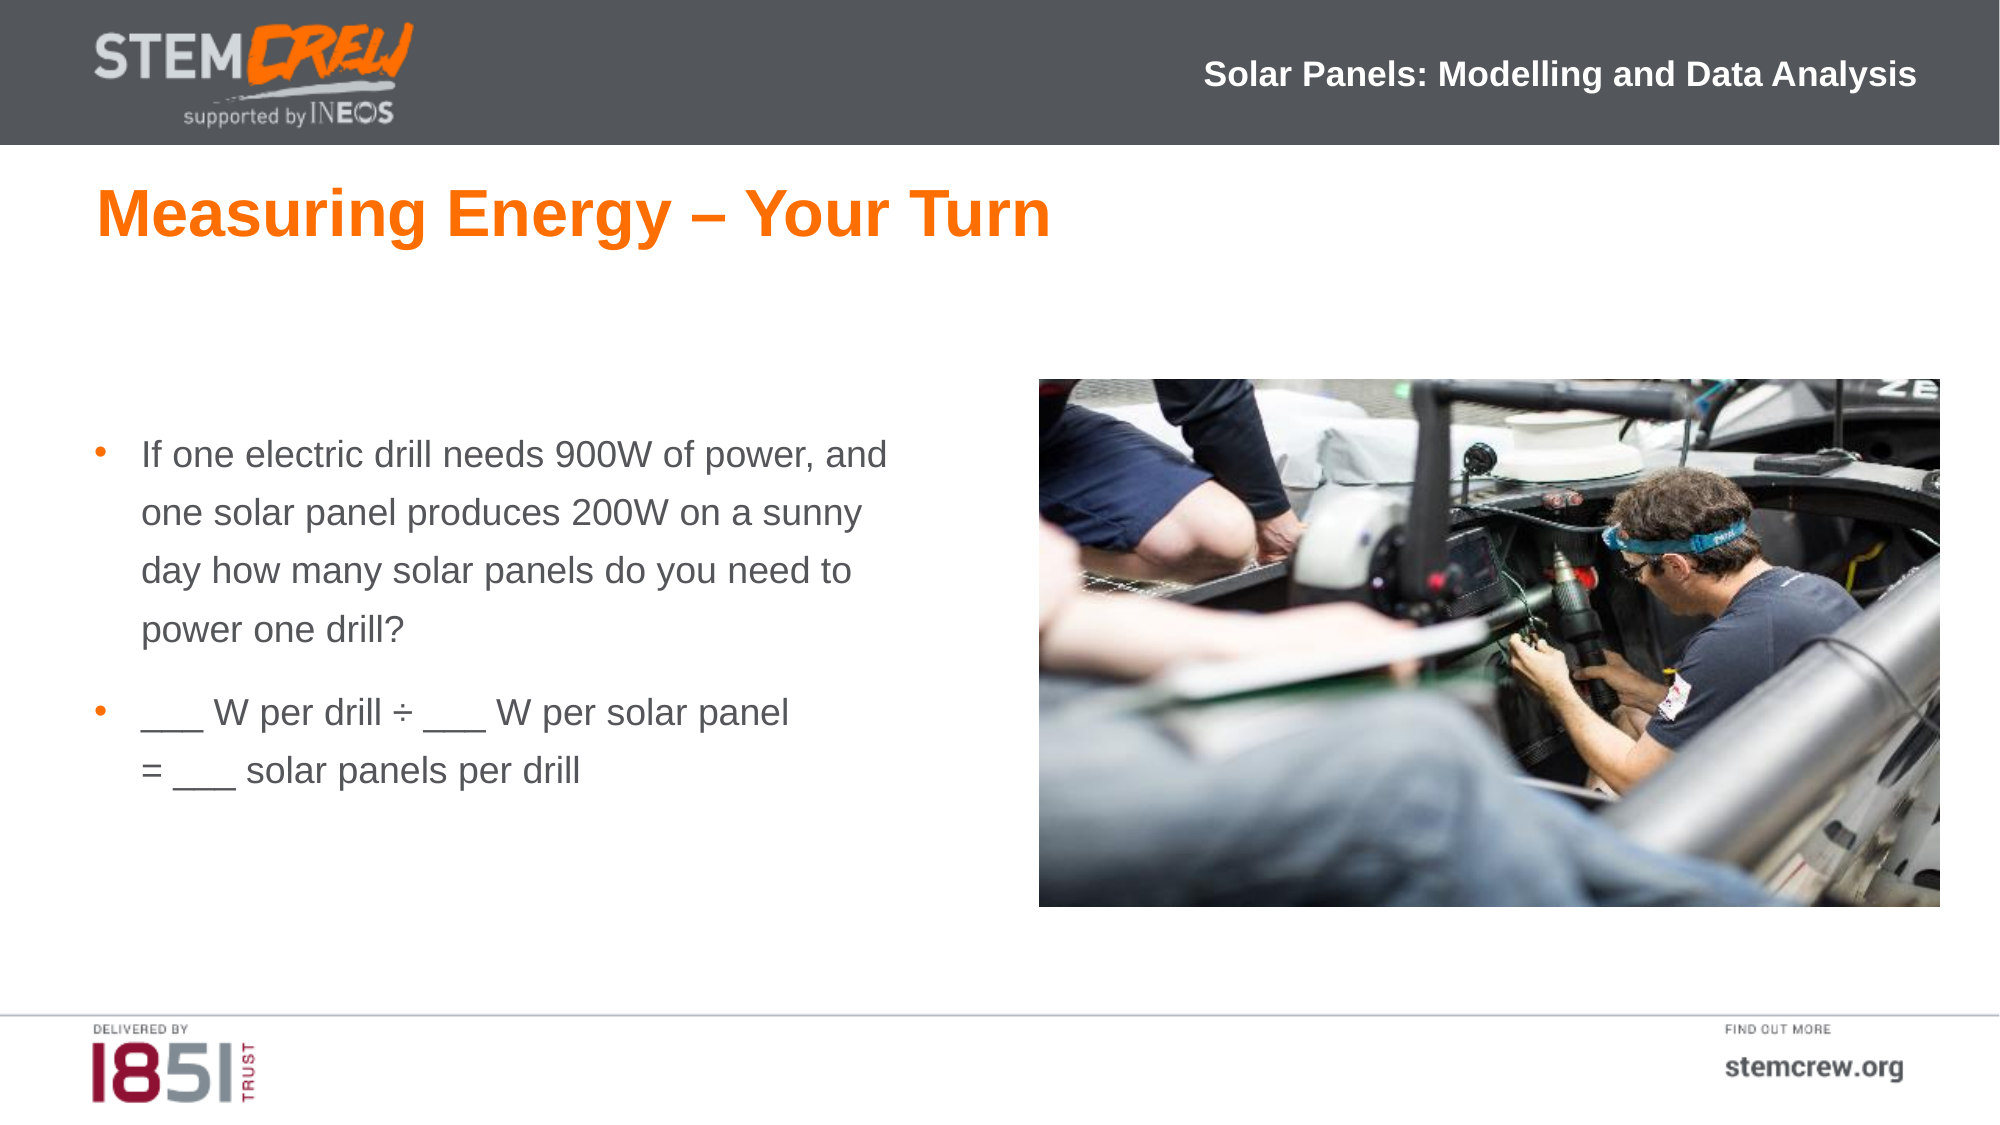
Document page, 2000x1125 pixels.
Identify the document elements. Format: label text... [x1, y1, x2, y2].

picture [0, 0, 2000, 145]
picture [1039, 379, 1940, 908]
text_box Solar Panels: Modelling and Data Analysis [1015, 48, 1928, 94]
text_box If one electric drill needs 900W of power, and one solar panel produces 200W on a sunny day how many solar panels do you need to power one drill? ___ W per drill ÷ ___ W per solar panel = ___ solar panels per drill [94, 416, 924, 792]
text_box Measuring Energy – Your Turn [94, 167, 1264, 250]
picture [0, 1012, 2000, 1125]
